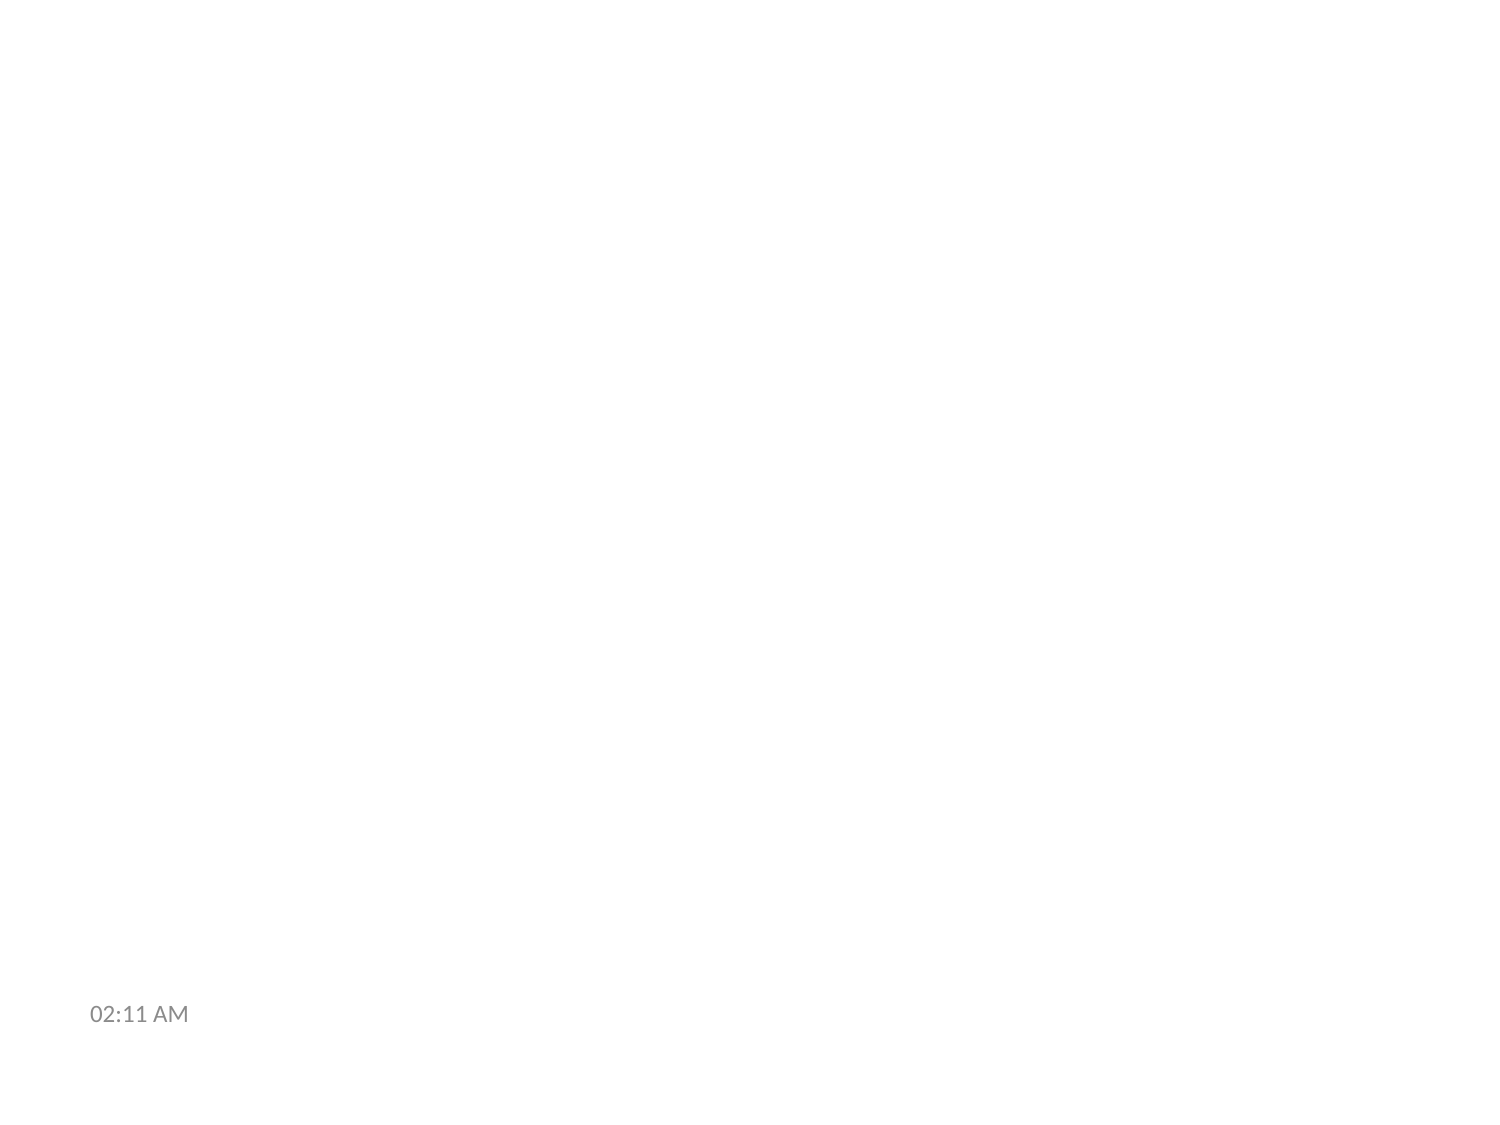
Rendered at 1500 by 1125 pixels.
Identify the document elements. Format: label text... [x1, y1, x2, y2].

text_box 3:35 PM [75, 982, 425, 1043]
